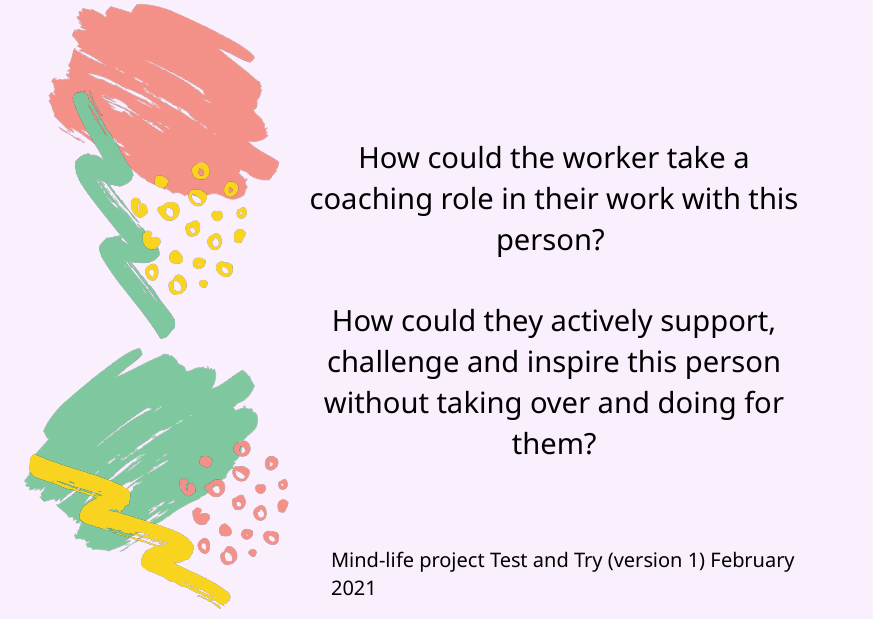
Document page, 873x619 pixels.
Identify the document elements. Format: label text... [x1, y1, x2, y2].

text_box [0, 0, 319, 619]
text_box How could the worker take a coaching role in their work with this person? How could they actively support, challenge and inspire this person without taking over and doing for them? [323, 133, 801, 460]
text_box Mind-life project Test and Try (version 1) February 2021 [331, 543, 812, 600]
